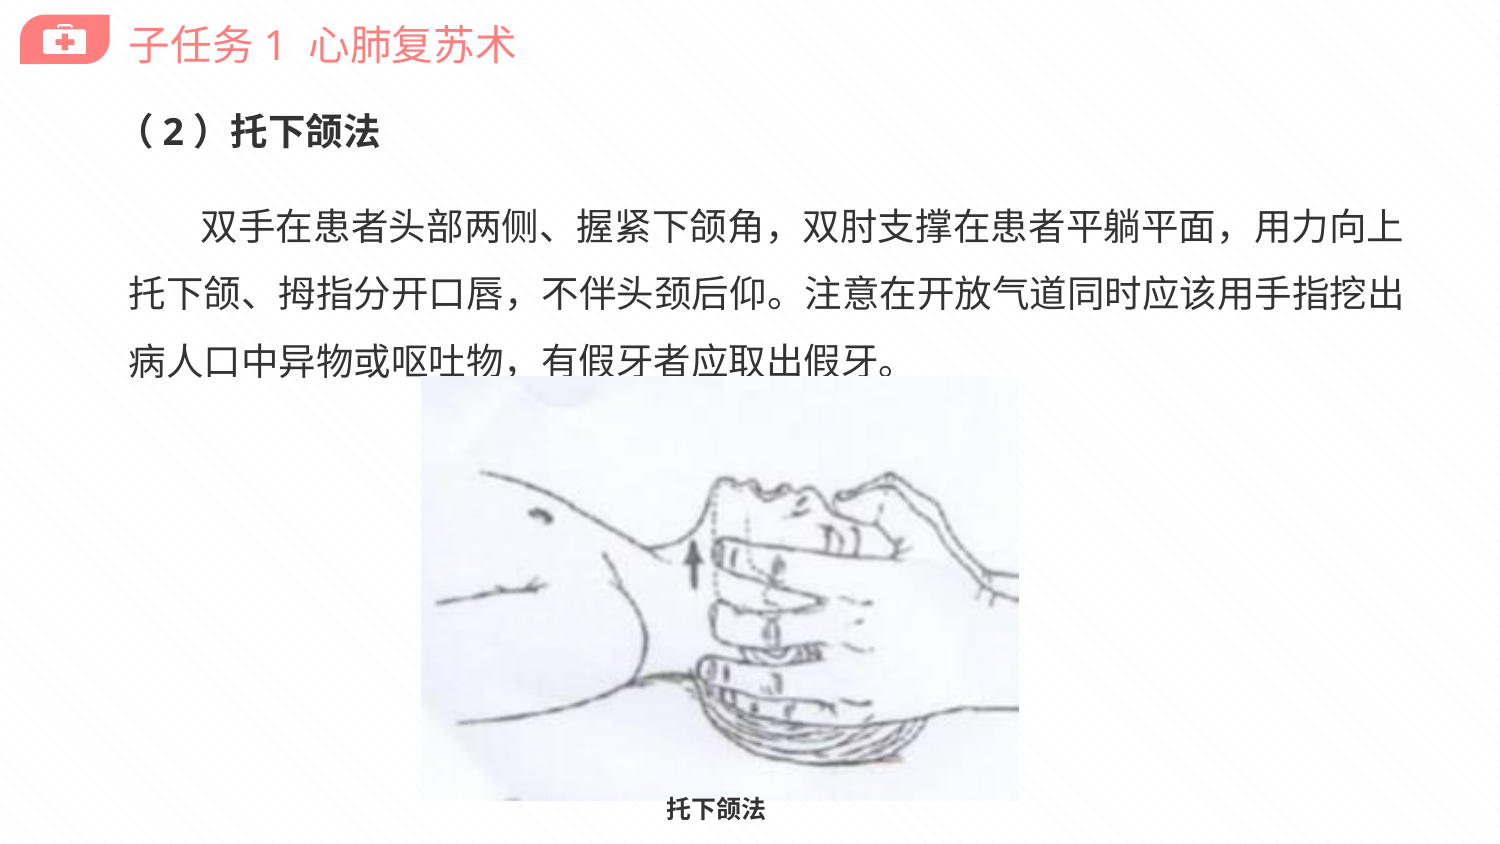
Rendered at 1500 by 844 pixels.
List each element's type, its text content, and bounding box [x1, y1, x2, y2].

text_box （2）托下颌法 [101, 100, 852, 161]
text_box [19, 11, 863, 78]
text_box 双手在患者头部两侧、握紧下颌角，双肘支撑在患者平躺平面，用力向上托下颌、拇指分开口唇，不伴头颈后仰。注意在开放气道同时应该用手指挖出病人口中异物或呕吐物，有假牙者应取出假牙。 [113, 172, 1420, 391]
text_box 托下颌法 [651, 786, 1402, 832]
picture [421, 376, 1019, 801]
